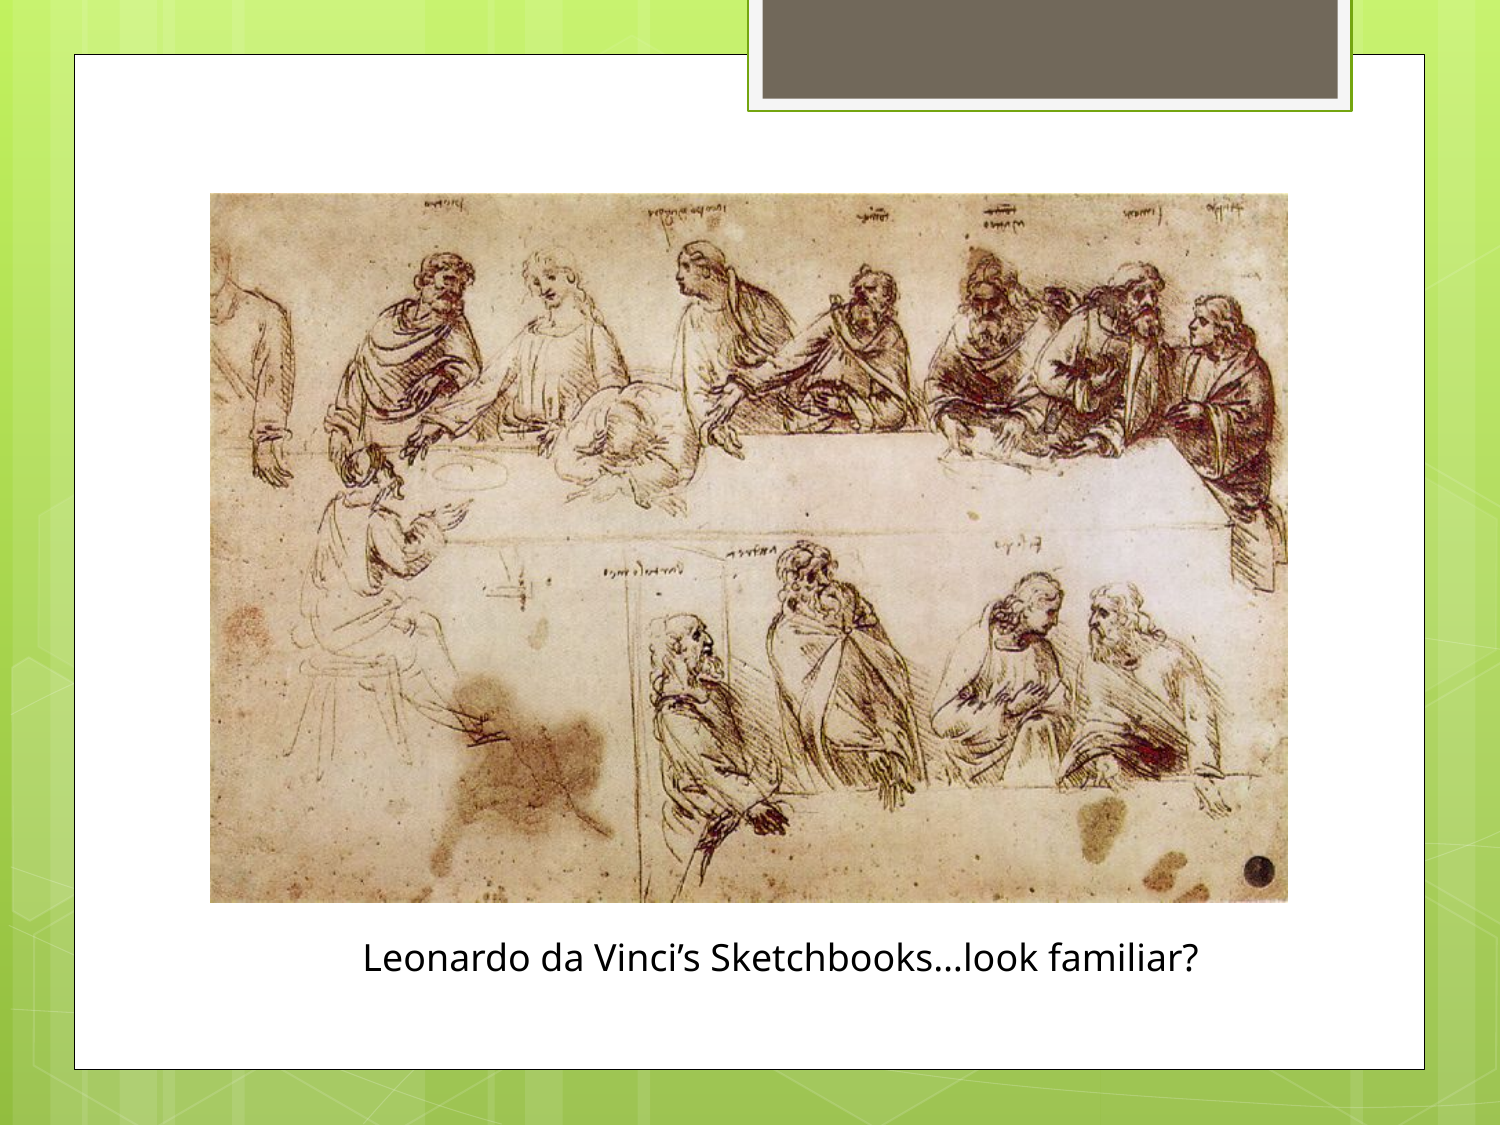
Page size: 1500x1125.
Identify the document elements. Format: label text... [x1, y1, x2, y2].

text_box Leonardo da Vinci’s Sketchbooks…look familiar? [187, 926, 1375, 987]
picture [210, 192, 1288, 903]
